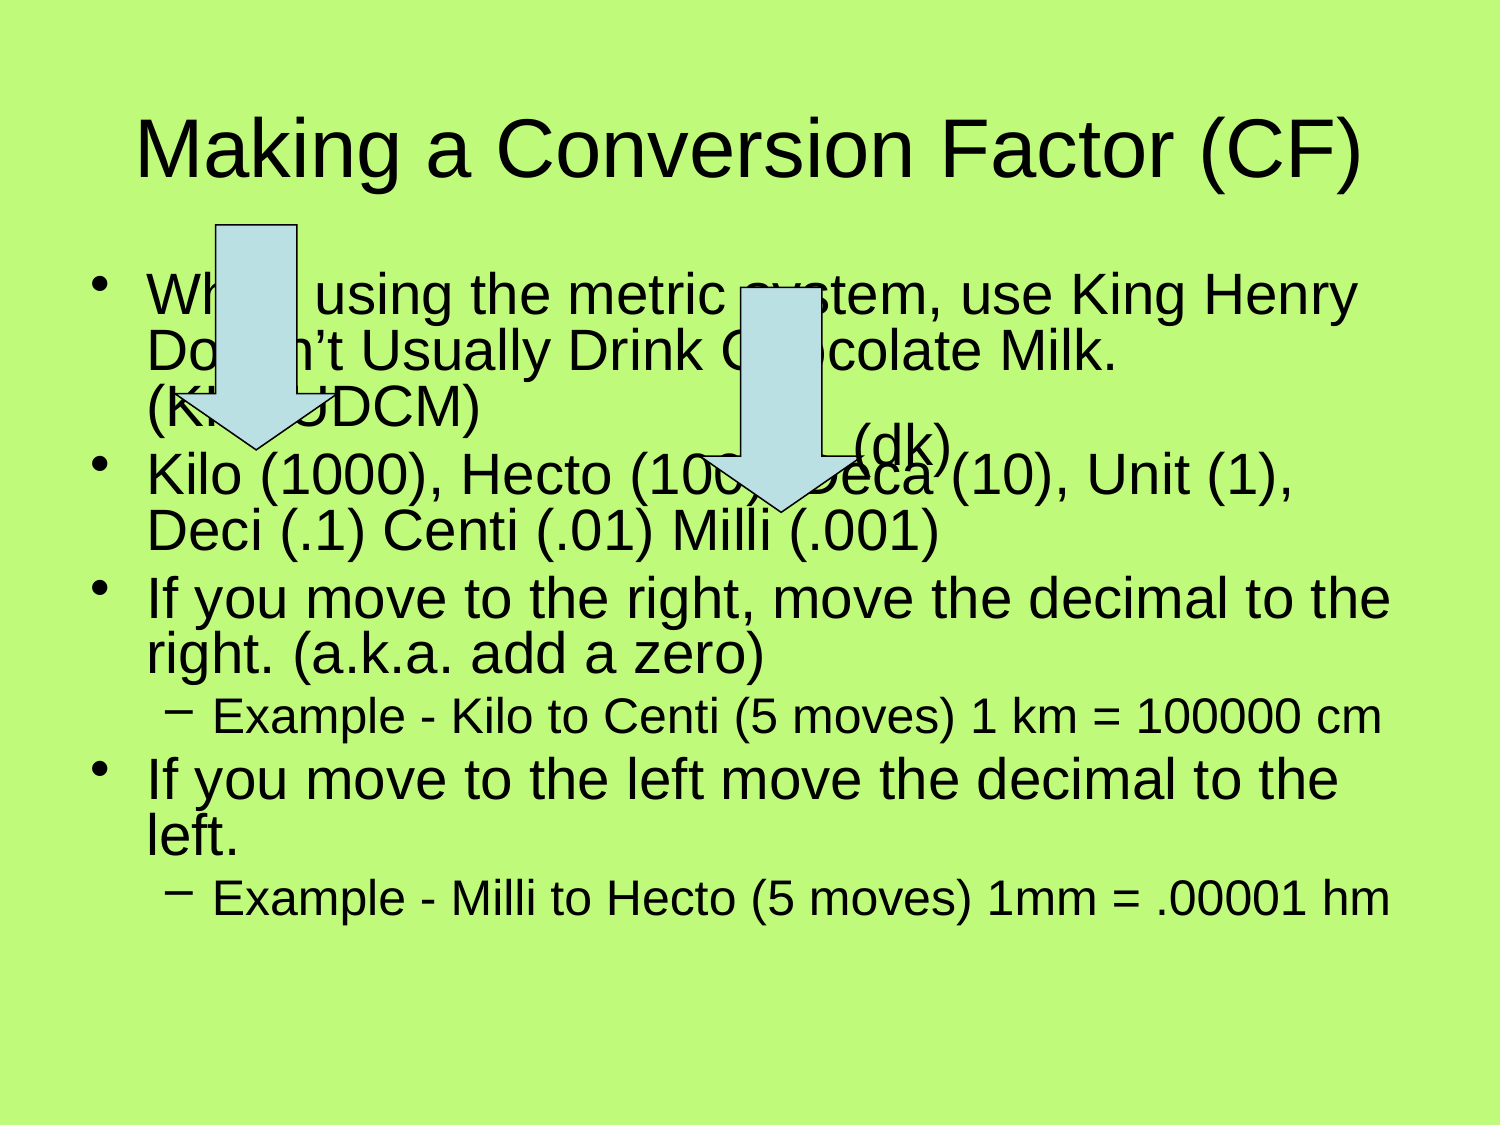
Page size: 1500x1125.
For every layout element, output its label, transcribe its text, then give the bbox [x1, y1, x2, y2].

text_box [699, 287, 837, 513]
text_box [174, 224, 338, 450]
text_box (dk) [837, 399, 1050, 485]
list When using the metric system, use King Henry Doesn’t Usually Drink Chocolate Milk. (KHDUDCM) Kilo (1000), Hecto (100), Deca (10), Unit (1), Deci (.1) Centi (.01) Milli (.001) If you move to the right, move the decimal to the right. (a.k.a. add a zero) Example - Kilo to Centi (5 moves) 1 km = 100000 cm If you move to the left move the decimal to the left. Example - Milli to Hecto (5 moves) 1mm = .00001 hm [74, 262, 1451, 1006]
title Making a Conversion Factor (CF) [74, 49, 1426, 238]
